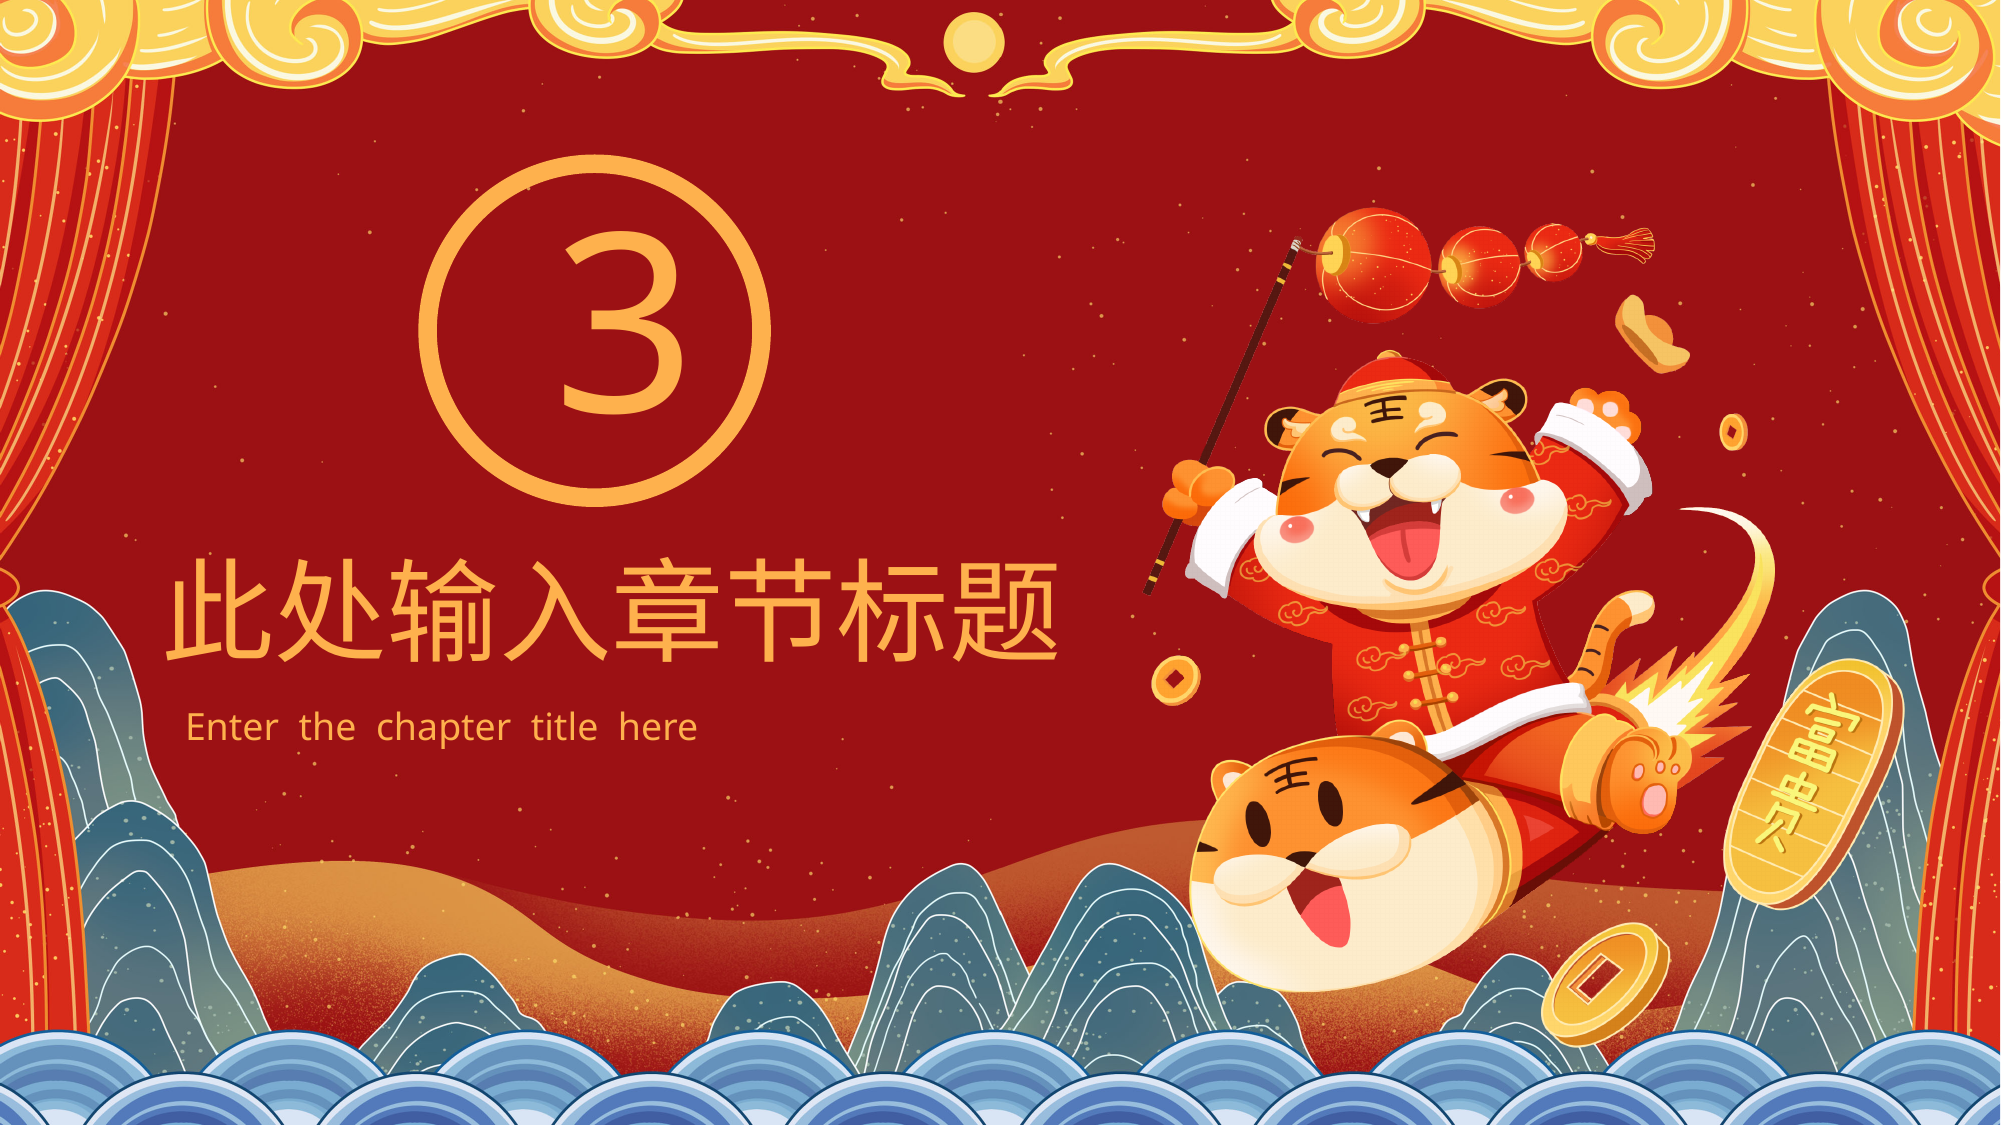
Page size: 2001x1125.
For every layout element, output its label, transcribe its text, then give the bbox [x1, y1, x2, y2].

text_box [146, 533, 1099, 756]
text_box [417, 162, 772, 509]
picture [0, 0, 2001, 1125]
text_box 3 [538, 155, 651, 470]
